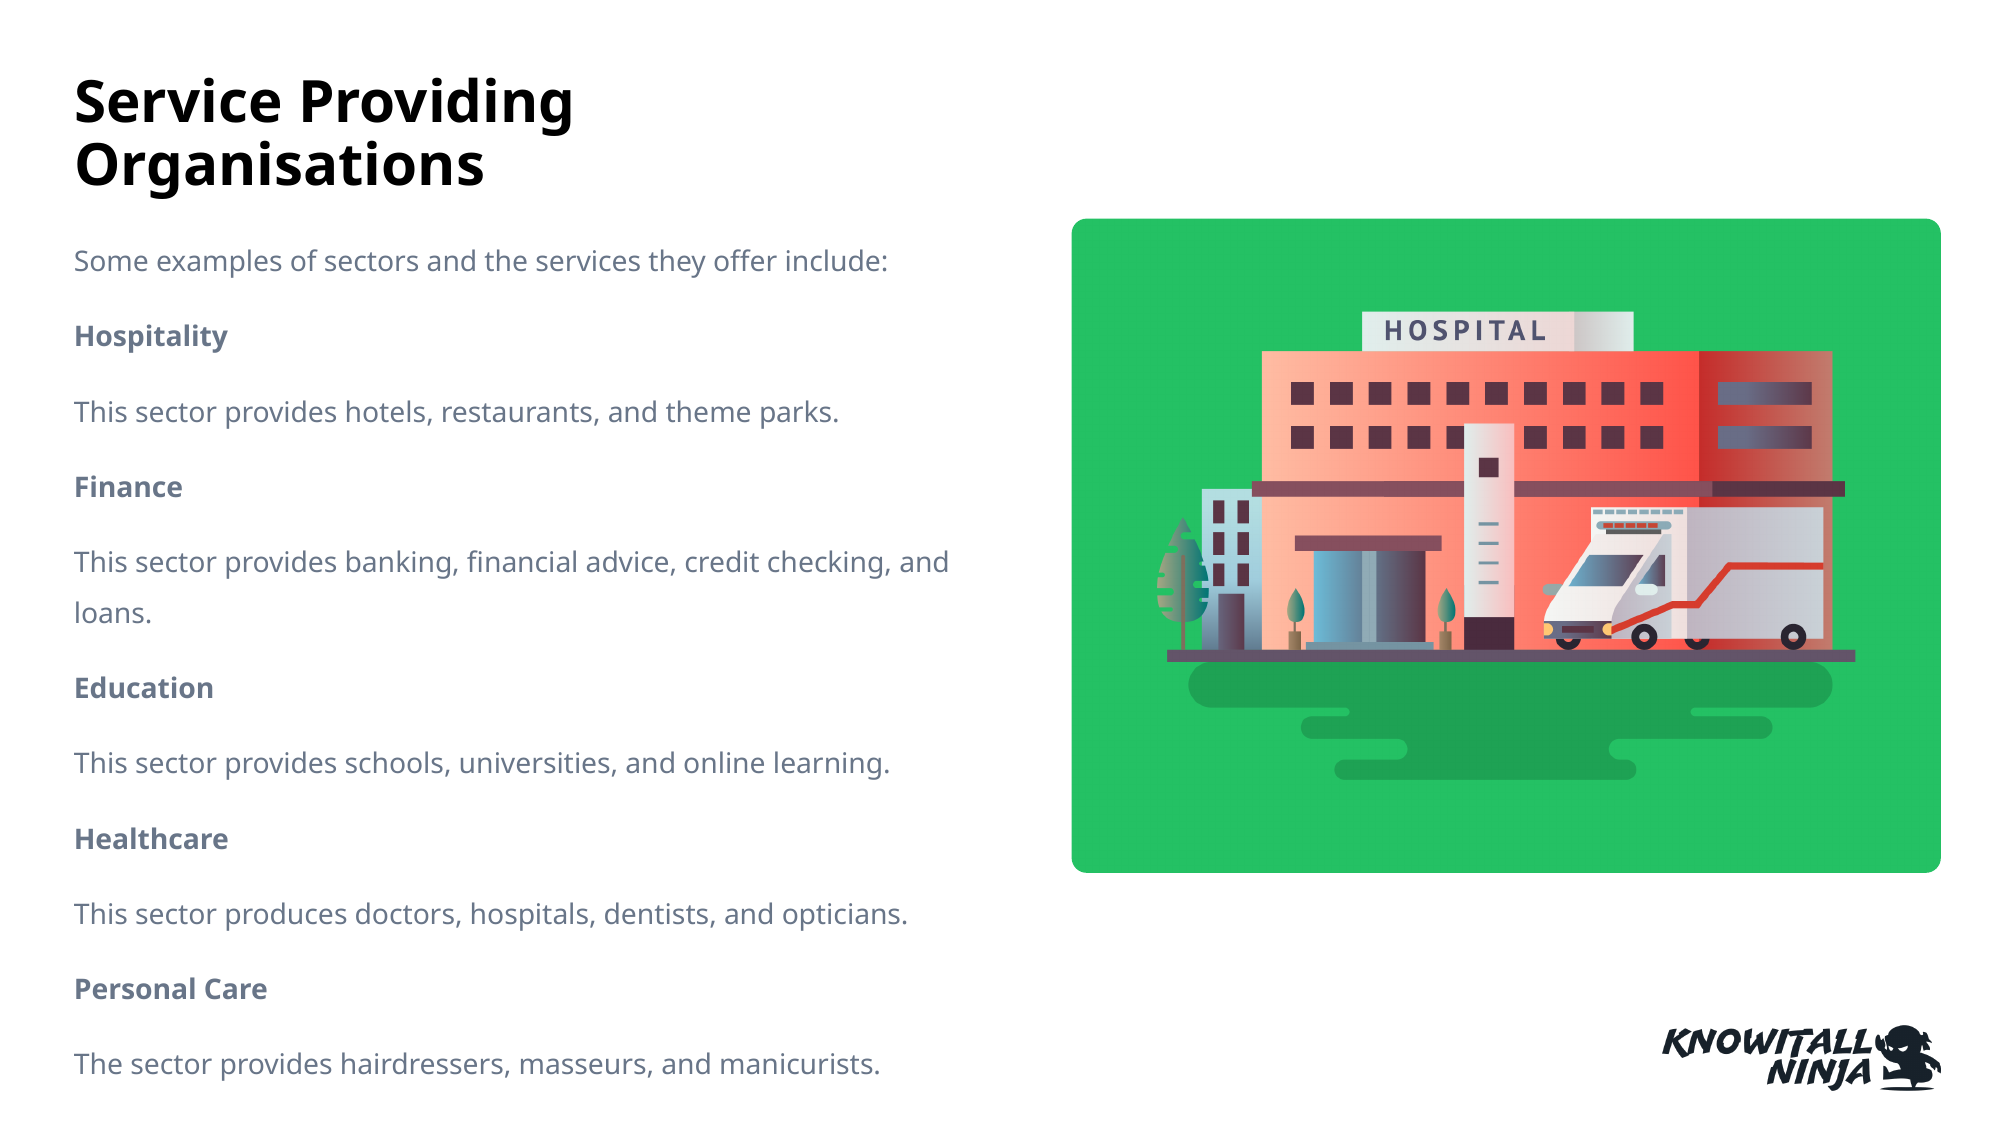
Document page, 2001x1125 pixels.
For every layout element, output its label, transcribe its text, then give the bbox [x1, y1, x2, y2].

picture [1071, 218, 1942, 874]
list Some examples of sectors and the services they offer include: Hospitality This sector provides hotels, restaurants, and theme parks. Finance This sector provides banking, financial advice, credit checking, and loans. Education This sector provides schools, universities, and online learning. Healthcare This sector produces doctors, hospitals, dentists, and opticians. Personal Care The sector provides hairdressers, masseurs, and manicurists. [59, 218, 1000, 1091]
title Service Providing Organisations [59, 117, 1000, 206]
picture [1662, 1025, 1941, 1091]
